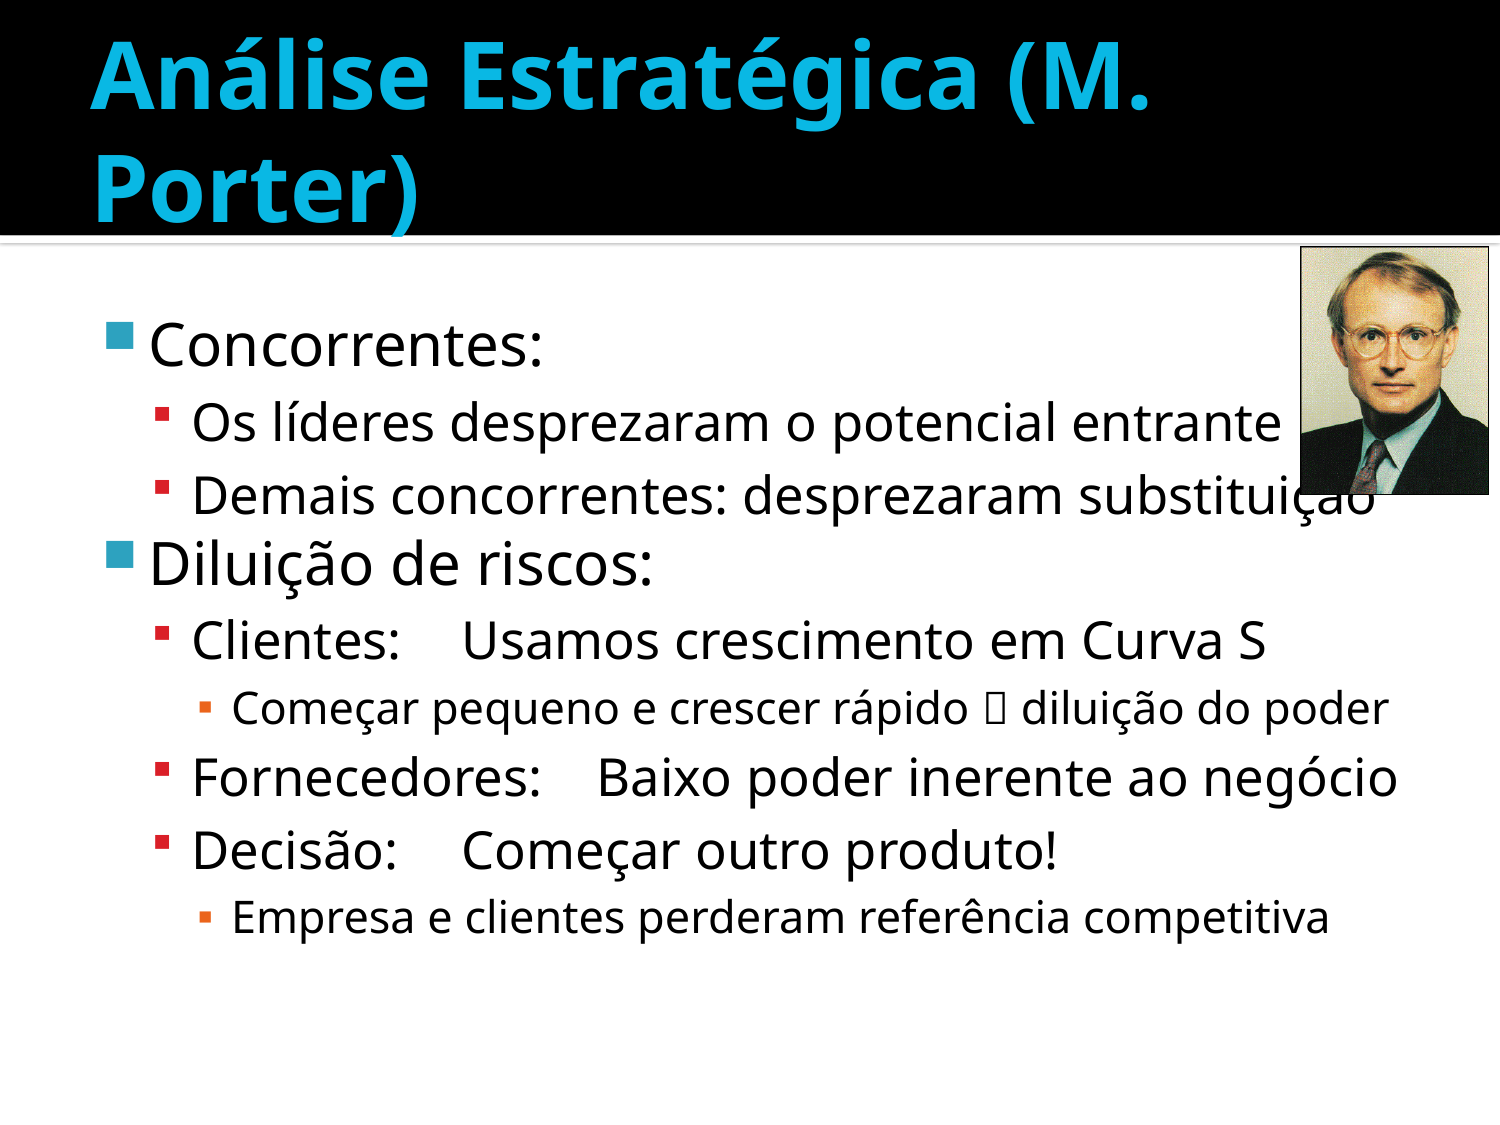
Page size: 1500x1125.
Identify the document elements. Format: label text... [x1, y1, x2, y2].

title Análise Estratégica (M. Porter) [75, 25, 1425, 231]
list Concorrentes: Os líderes desprezaram o potencial entrante Demais concorrentes: desprezaram substituição Diluição de riscos: Clientes: Usamos crescimento em Curva S Começar pequeno e crescer rápido  diluição do poder Fornecedores: Baixo poder inerente ao negócio Decisão: Começar outro produto! Empresa e clientes perderam referência competitiva [75, 291, 1425, 1050]
picture [1300, 245, 1489, 495]
